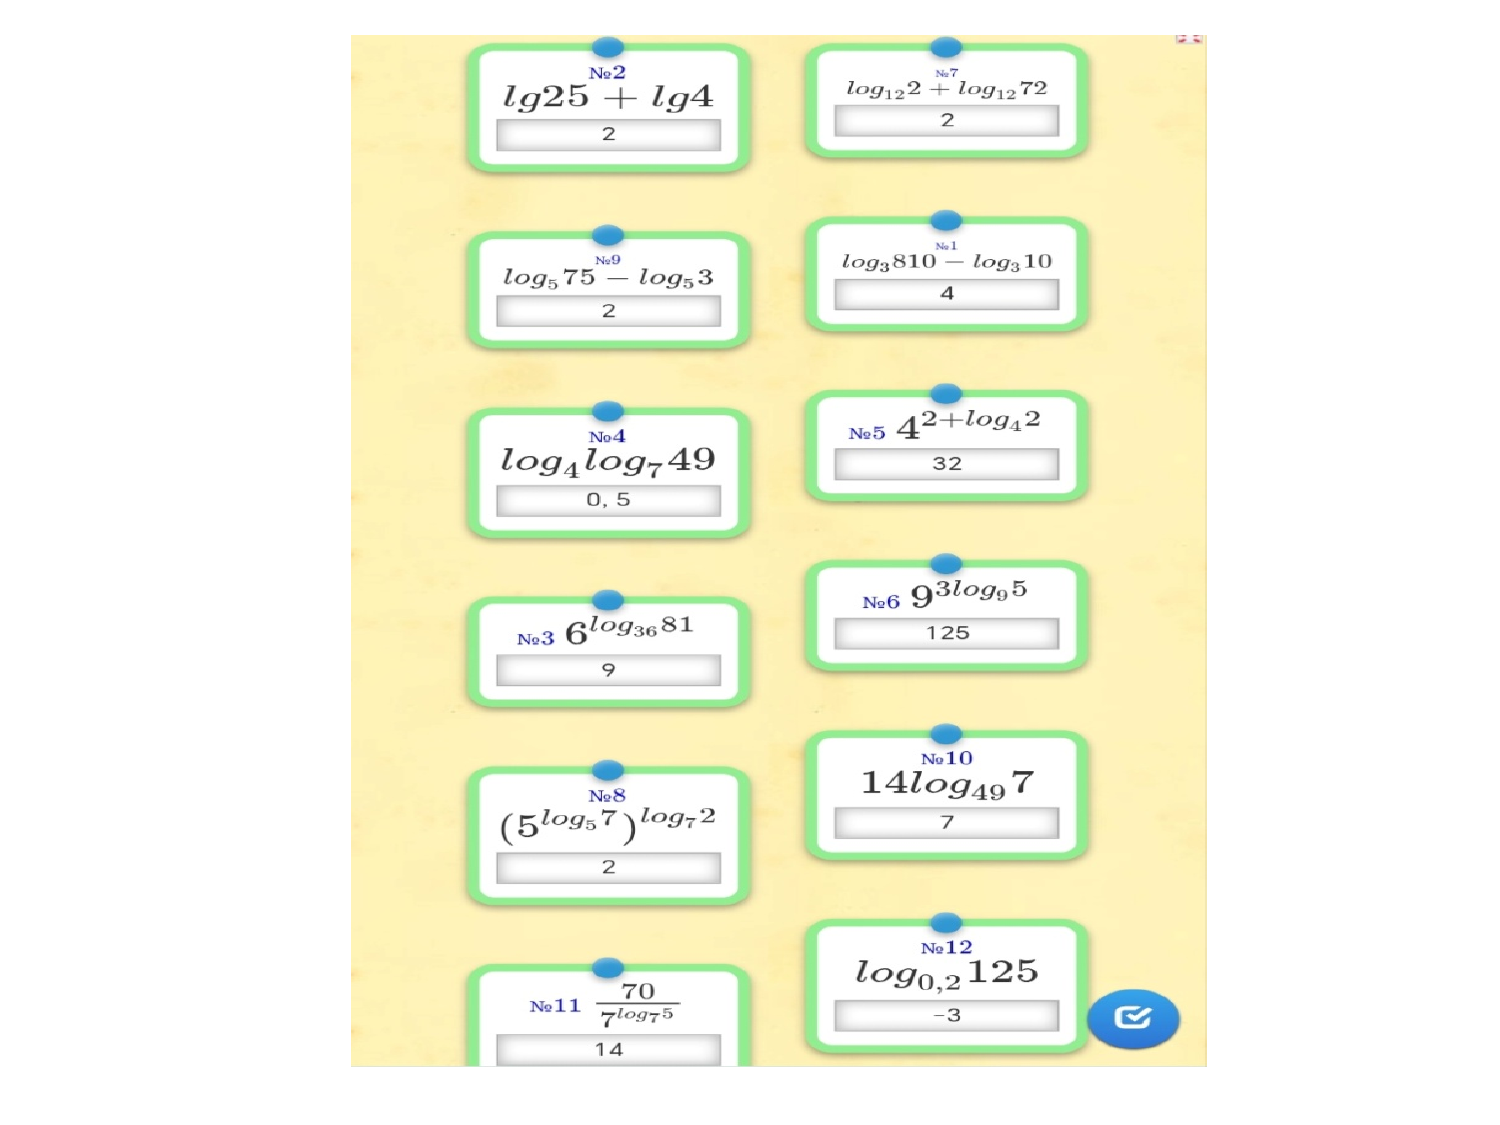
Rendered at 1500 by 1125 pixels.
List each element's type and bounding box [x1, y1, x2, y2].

picture [351, 35, 1207, 1067]
